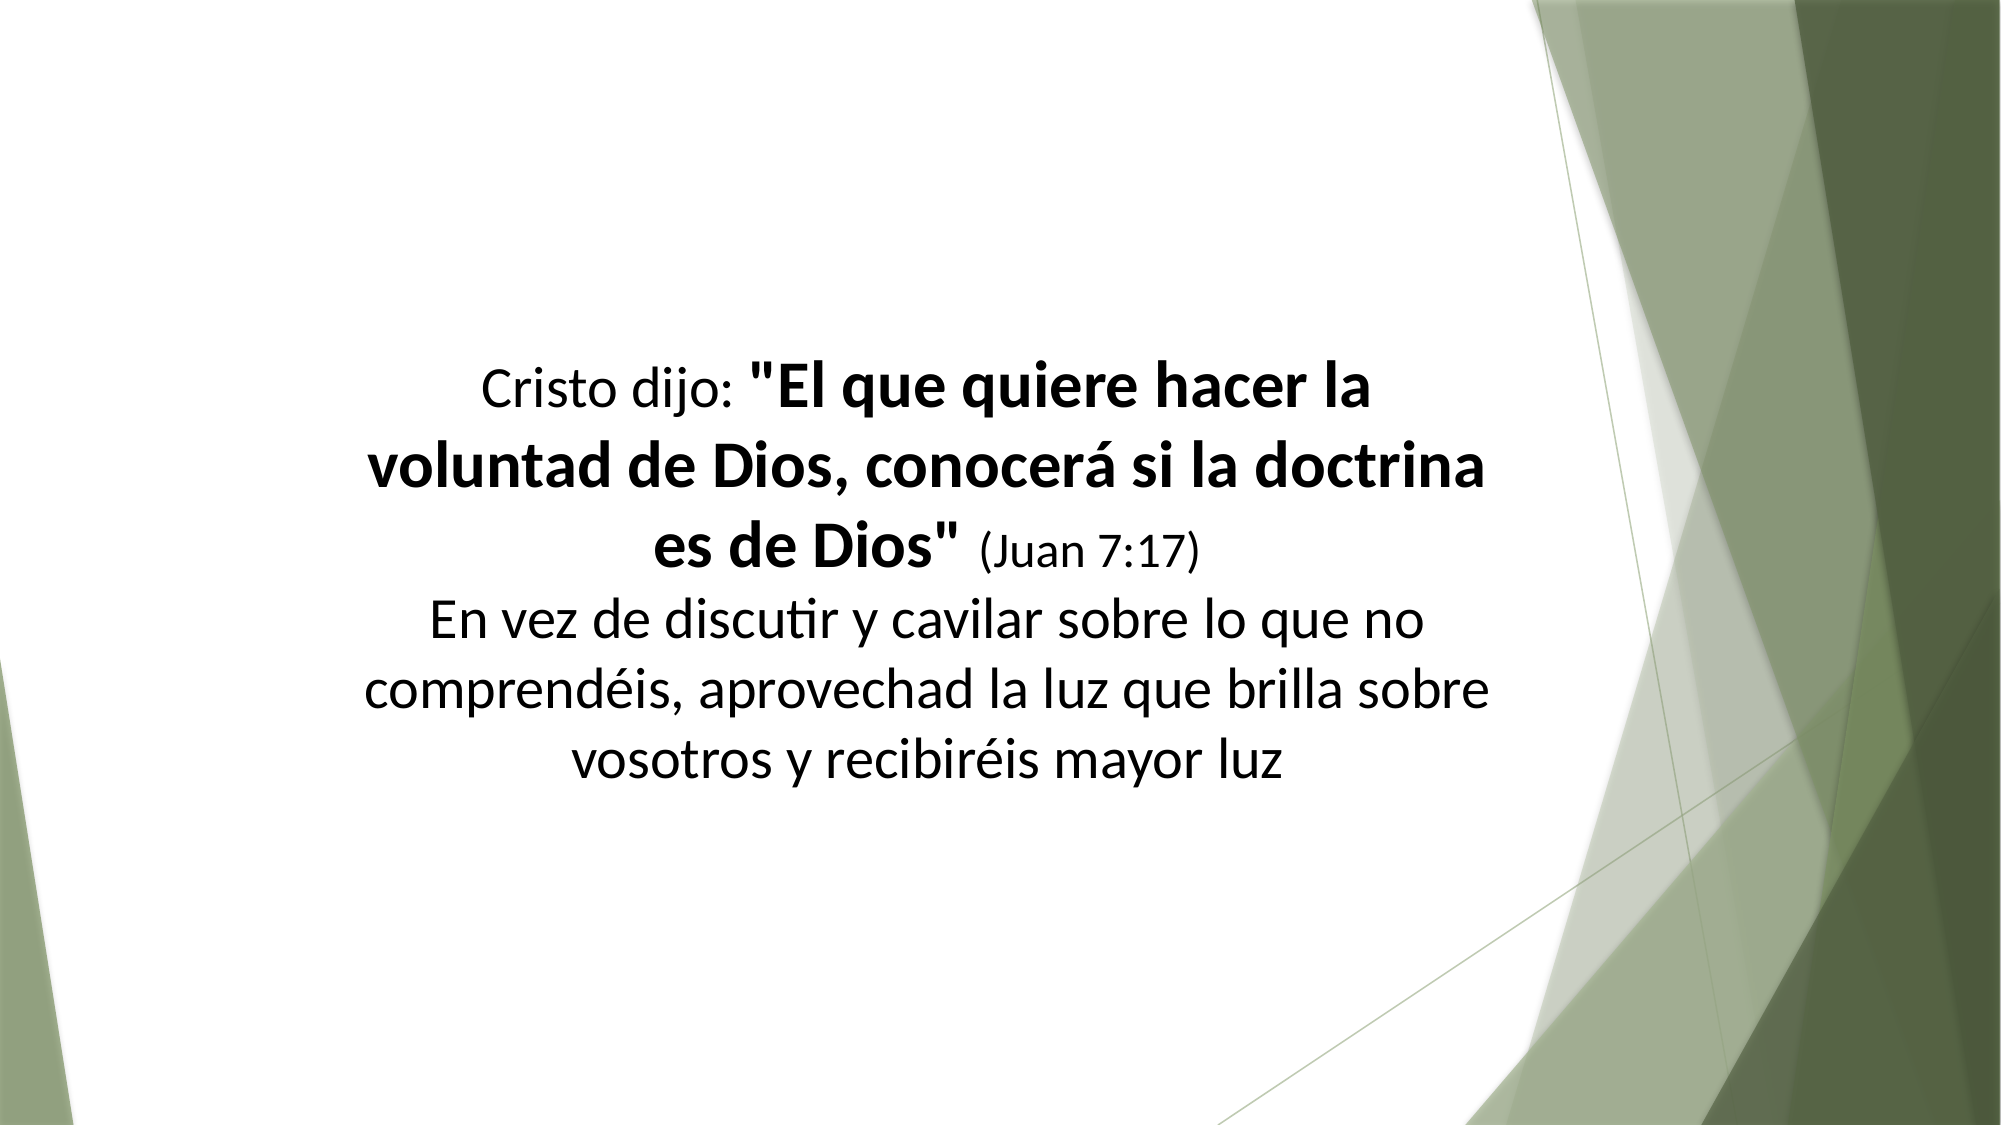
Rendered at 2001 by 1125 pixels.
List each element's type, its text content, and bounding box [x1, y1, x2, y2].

text_box Cristo dijo: "El que quiere hacer la voluntad de Dios, conocerá si la doctrina es de Dios" (Juan 7:17) En vez de discutir y cavilar sobre lo que no comprendéis, aprovechad la luz que brilla sobre vosotros y recibiréis mayor luz [342, 333, 1513, 798]
